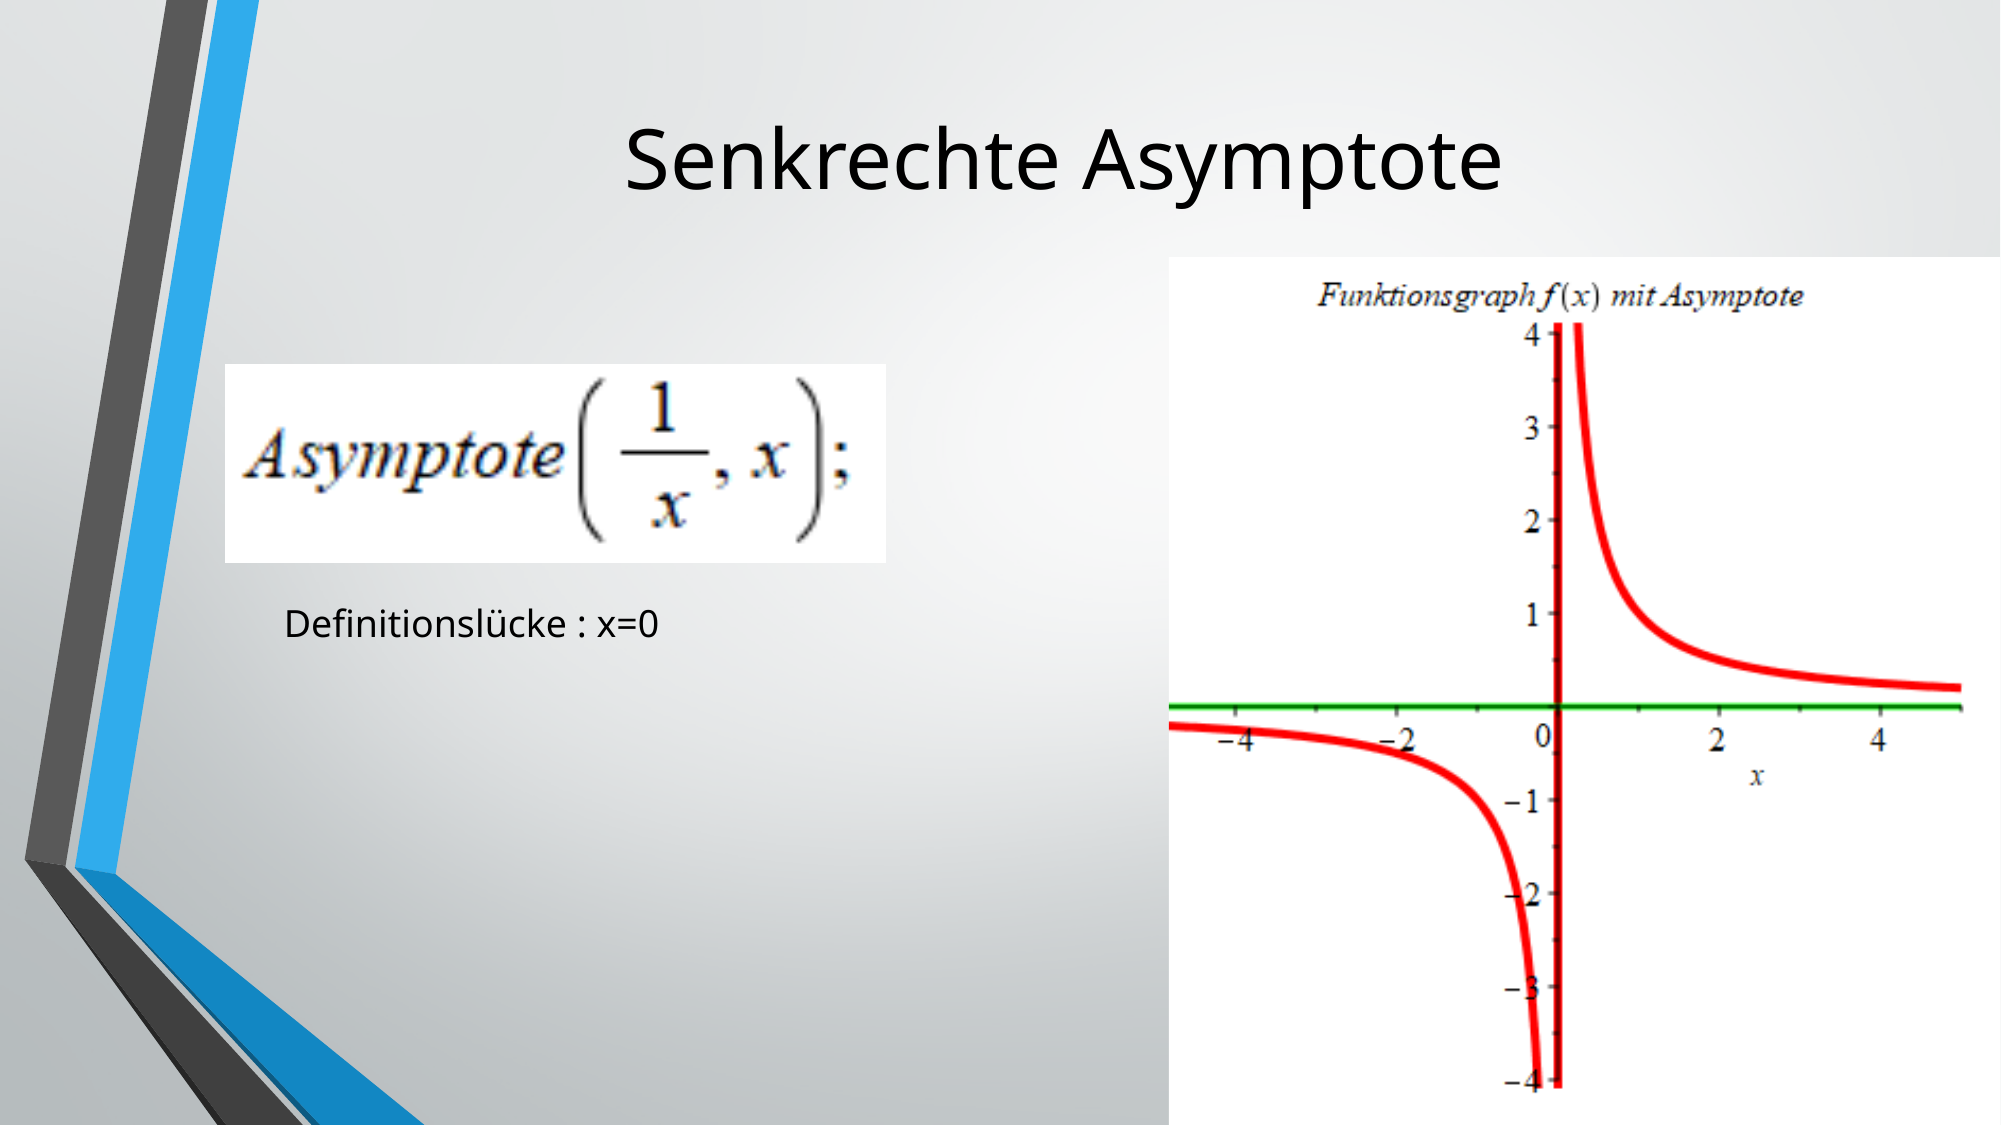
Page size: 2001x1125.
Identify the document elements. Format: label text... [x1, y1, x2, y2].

picture [225, 363, 887, 563]
title Senkrechte Asymptote [243, 12, 1887, 300]
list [1168, 257, 2000, 1125]
text_box Definitionslücke : x=0 [269, 592, 1027, 652]
